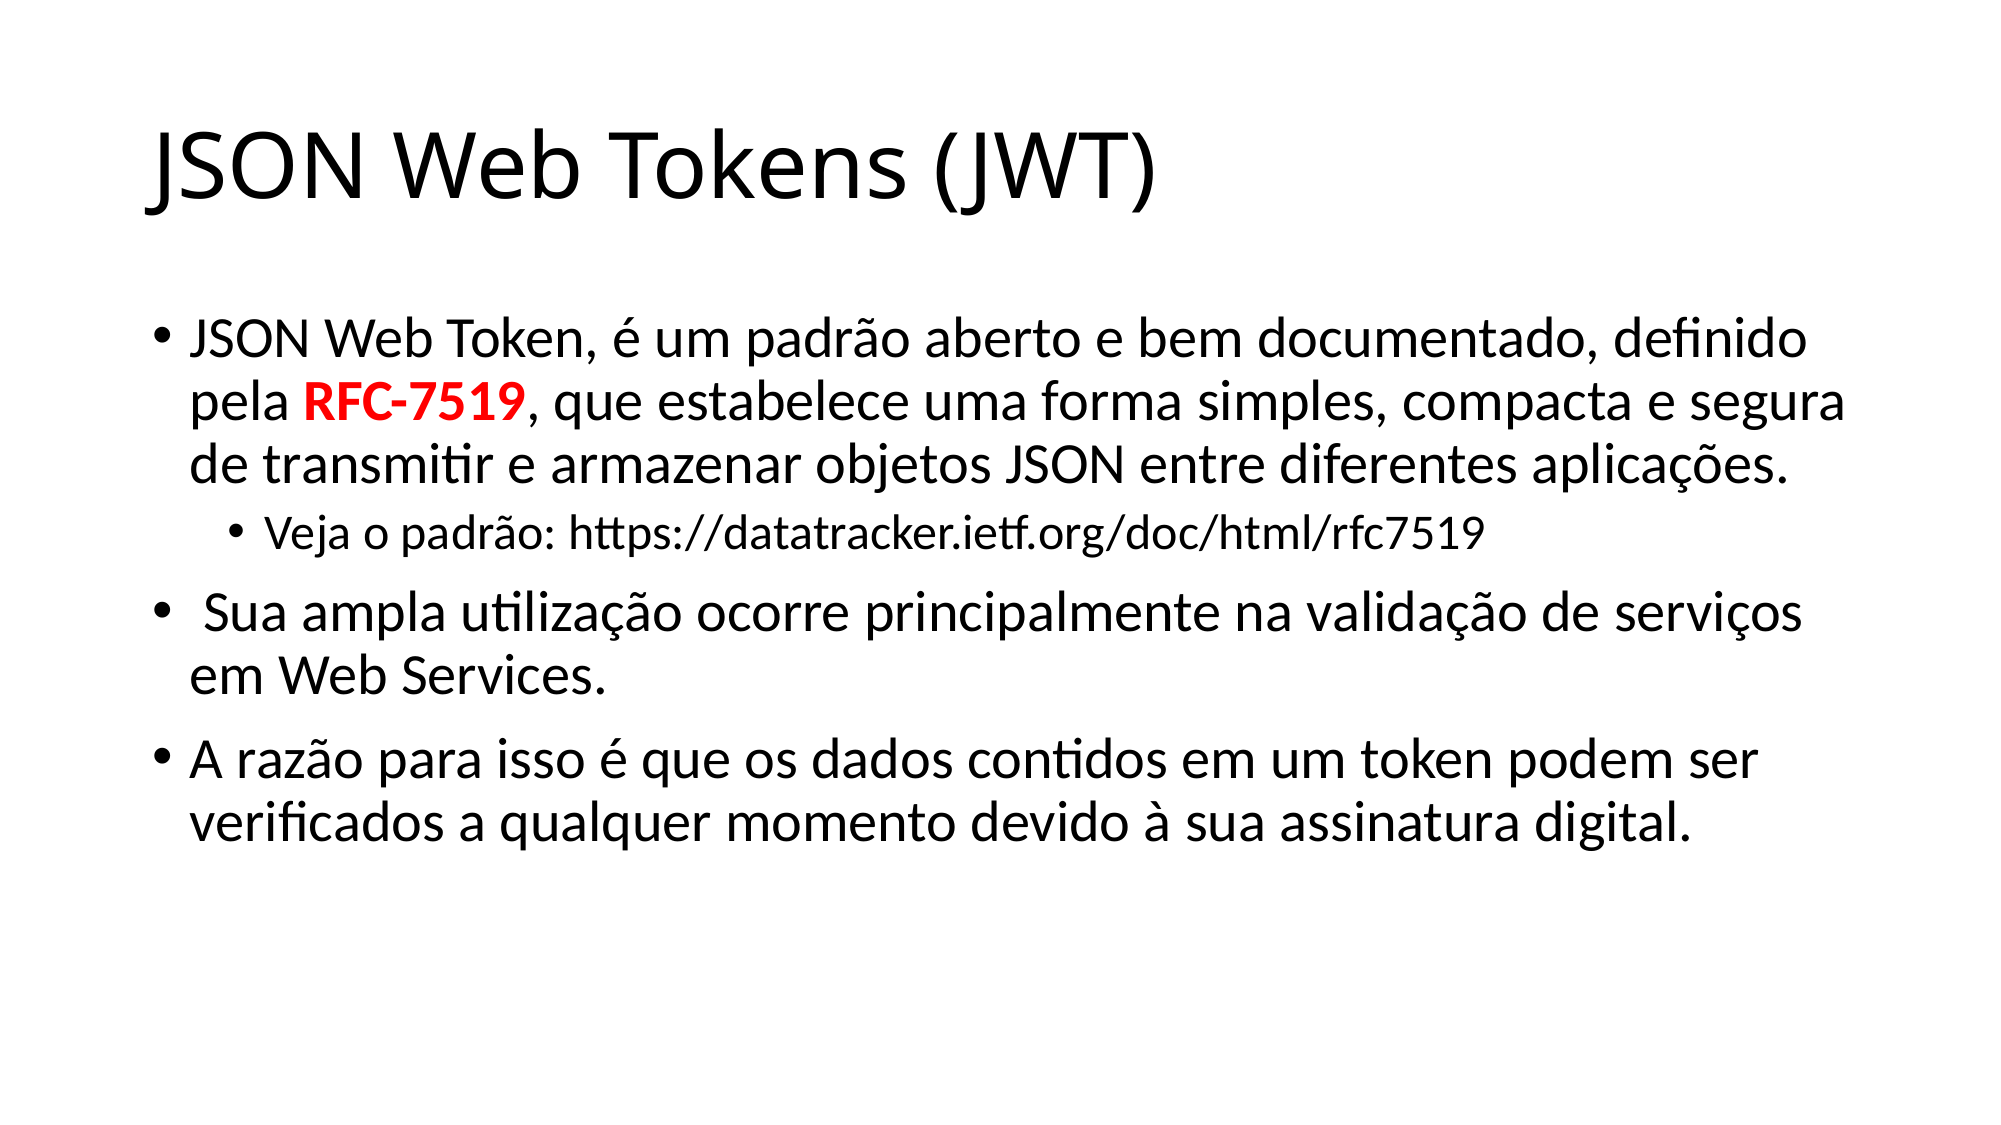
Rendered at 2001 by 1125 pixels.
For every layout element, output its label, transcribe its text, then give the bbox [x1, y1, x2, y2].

title JSON Web Tokens (JWT) [137, 59, 1863, 278]
list JSON Web Token, é um padrão aberto e bem documentado, definido pela RFC-7519, que estabelece uma forma simples, compacta e segura de transmitir e armazenar objetos JSON entre diferentes aplicações. Veja o padrão: https://datatracker.ietf.org/doc/html/rfc7519 Sua ampla utilização ocorre principalmente na validação de serviços em Web Services. A razão para isso é que os dados contidos em um token podem ser verificados a qualquer momento devido à sua assinatura digital. [137, 299, 1863, 1014]
